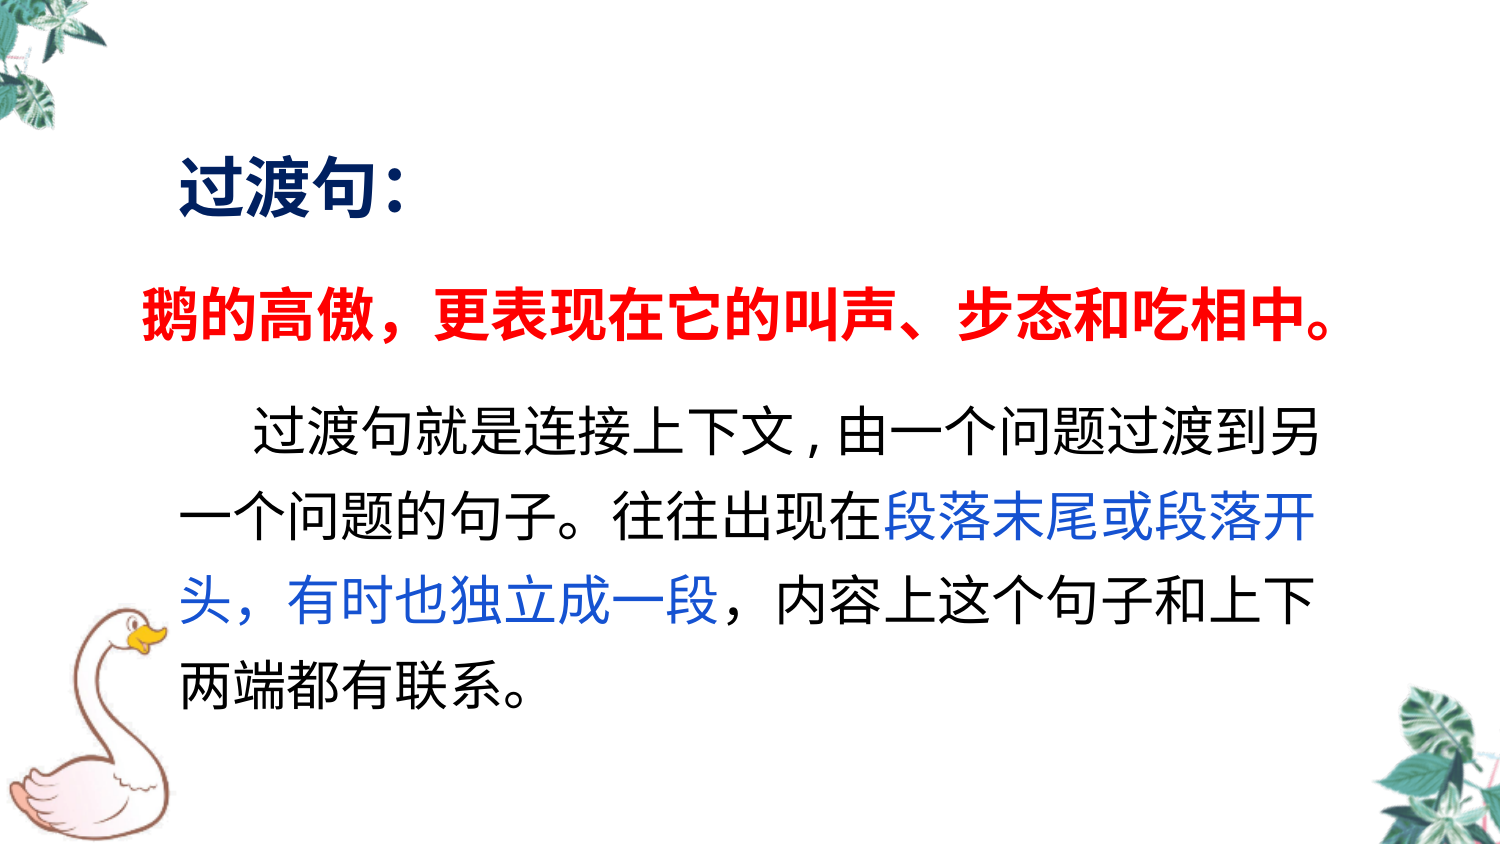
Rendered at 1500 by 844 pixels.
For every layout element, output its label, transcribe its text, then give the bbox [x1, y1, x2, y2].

text_box 鹅的高傲，更表现在它的叫声、步态和吃相中。 [126, 270, 1374, 356]
picture [0, 0, 148, 167]
text_box 过渡句就是连接上下文,由一个问题过渡到另一个问题的句子。往往出现在段落末尾或段落开头，有时也独立成一段，内容上这个句子和上下两端都有联系。 [163, 370, 1383, 724]
text_box 过渡句： [163, 138, 444, 233]
picture [1294, 595, 1500, 844]
picture [0, 603, 241, 844]
